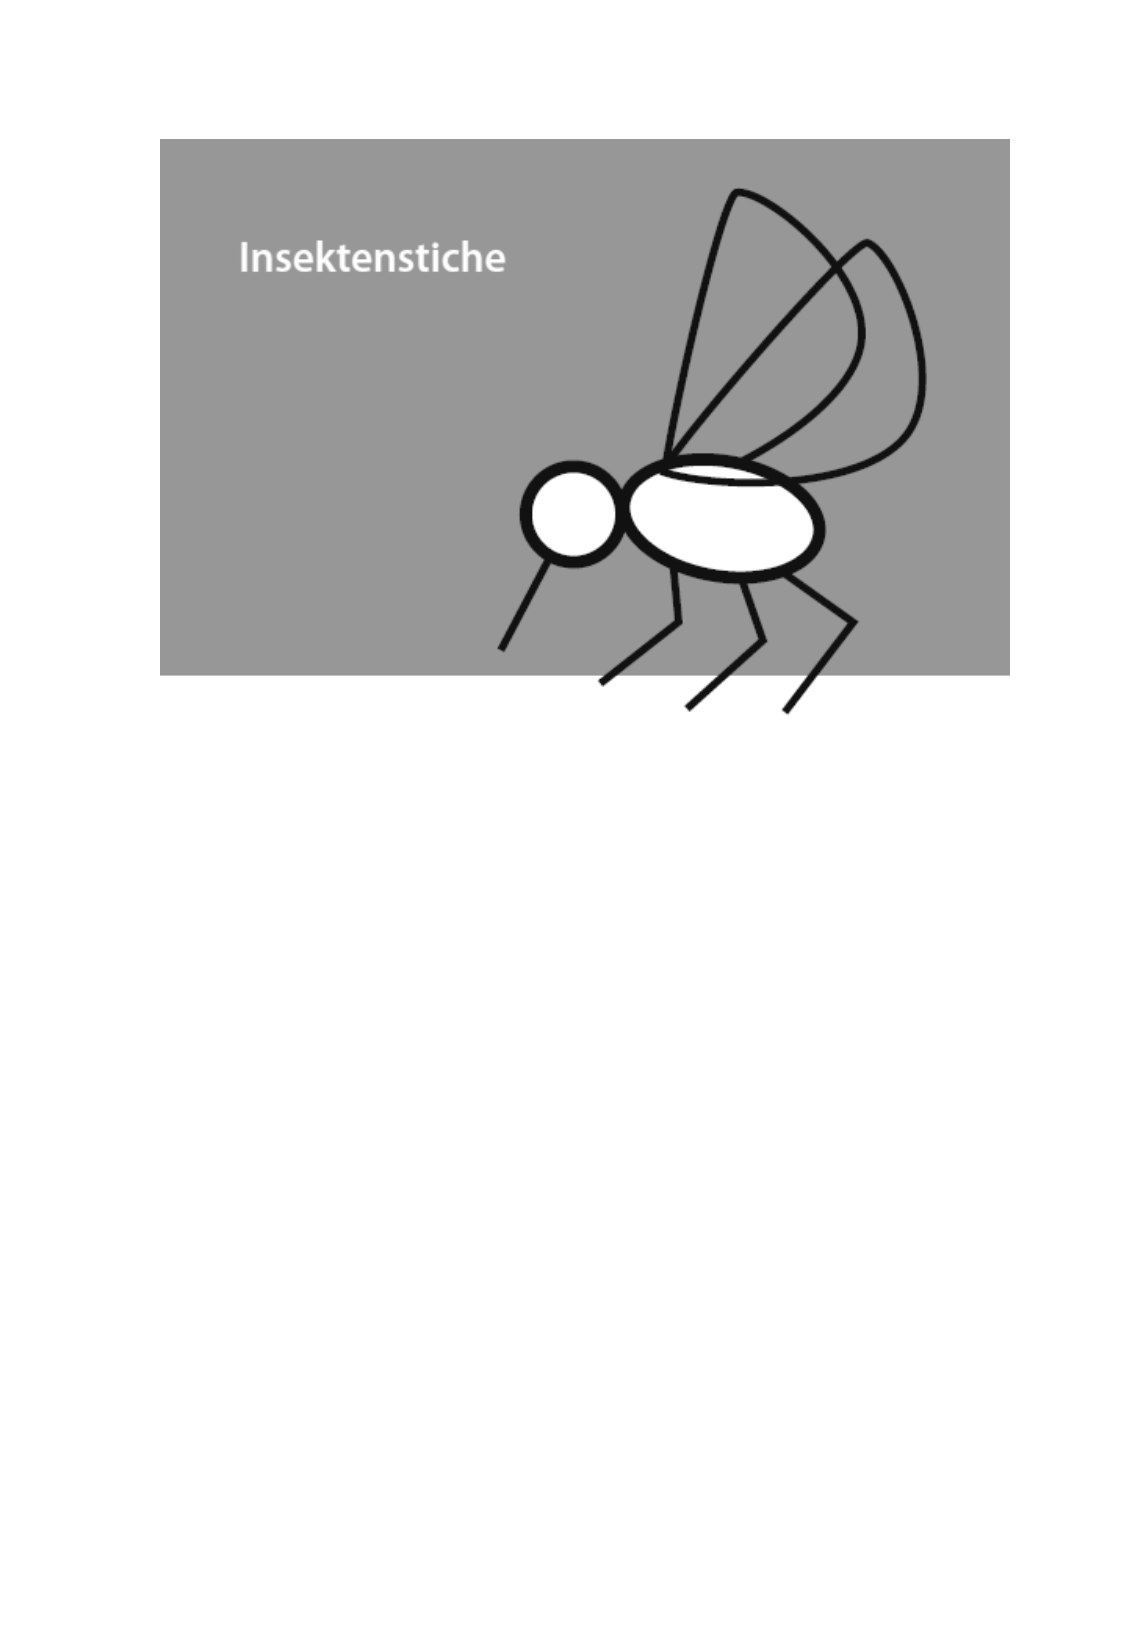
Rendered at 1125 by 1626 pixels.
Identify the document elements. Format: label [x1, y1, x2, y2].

picture [160, 138, 1010, 726]
